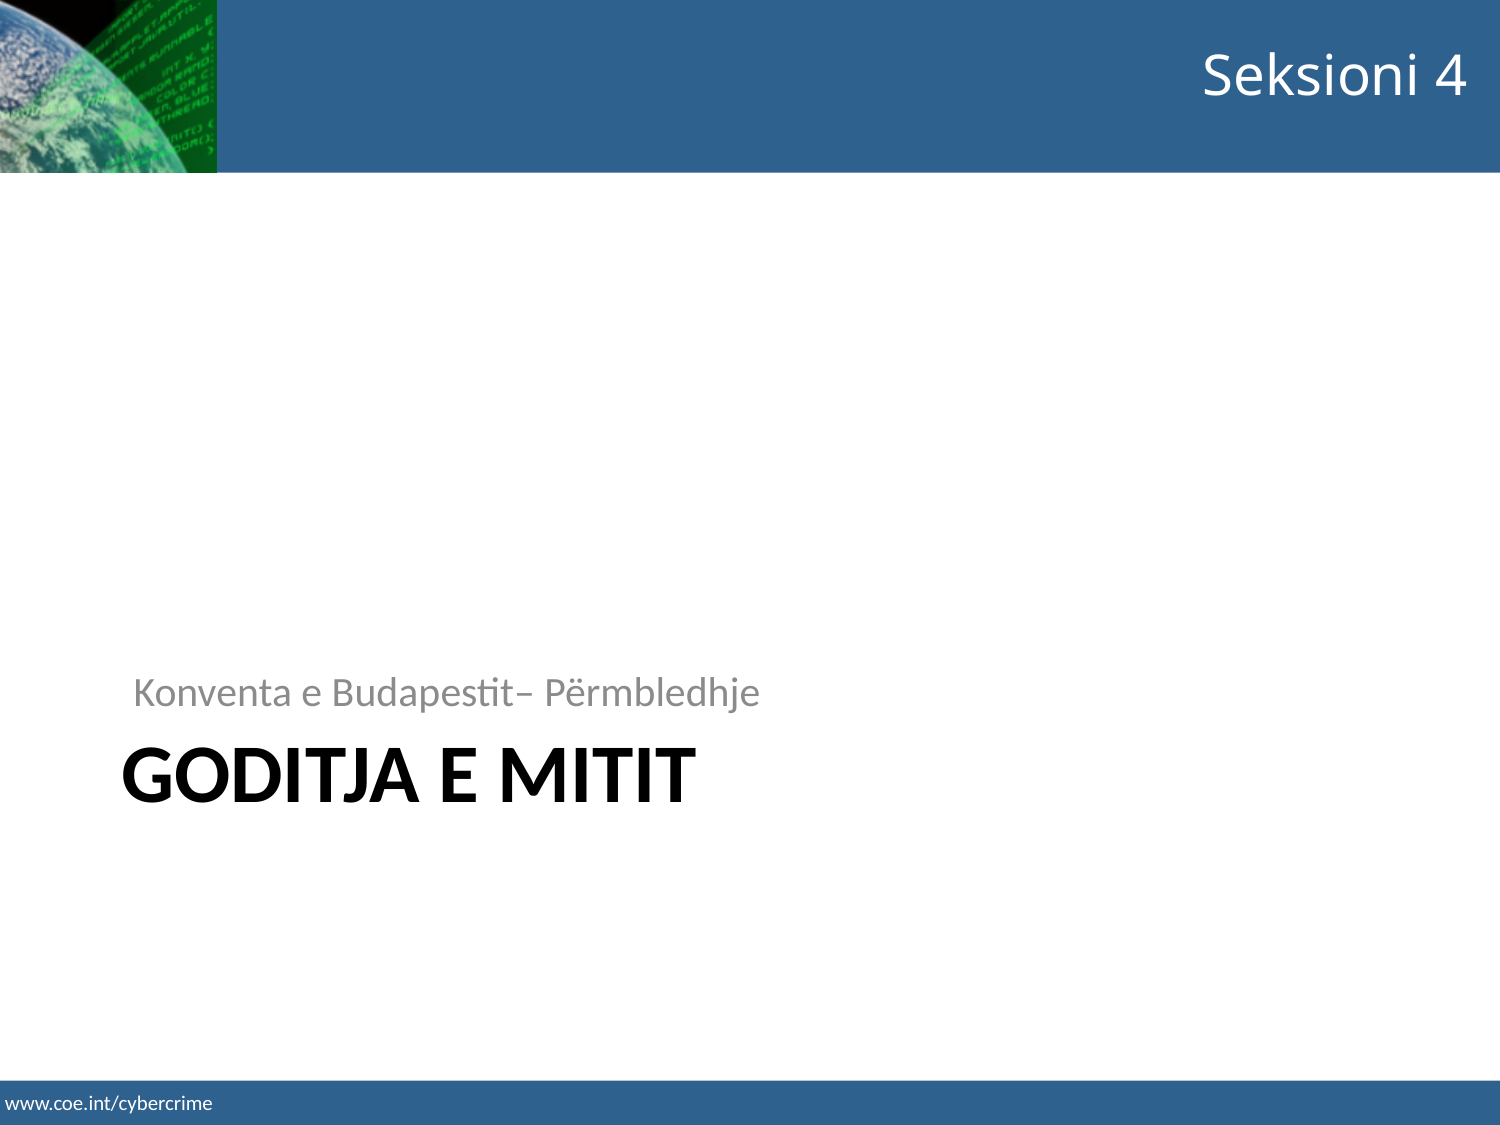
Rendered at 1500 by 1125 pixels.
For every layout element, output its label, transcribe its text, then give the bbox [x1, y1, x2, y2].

picture [0, 0, 217, 173]
list Konventa e Budapestit– Përmbledhje [118, 476, 1394, 723]
text_box Seksioni 4 [230, 31, 1483, 114]
title GODITJA E MITIT [106, 722, 1412, 947]
